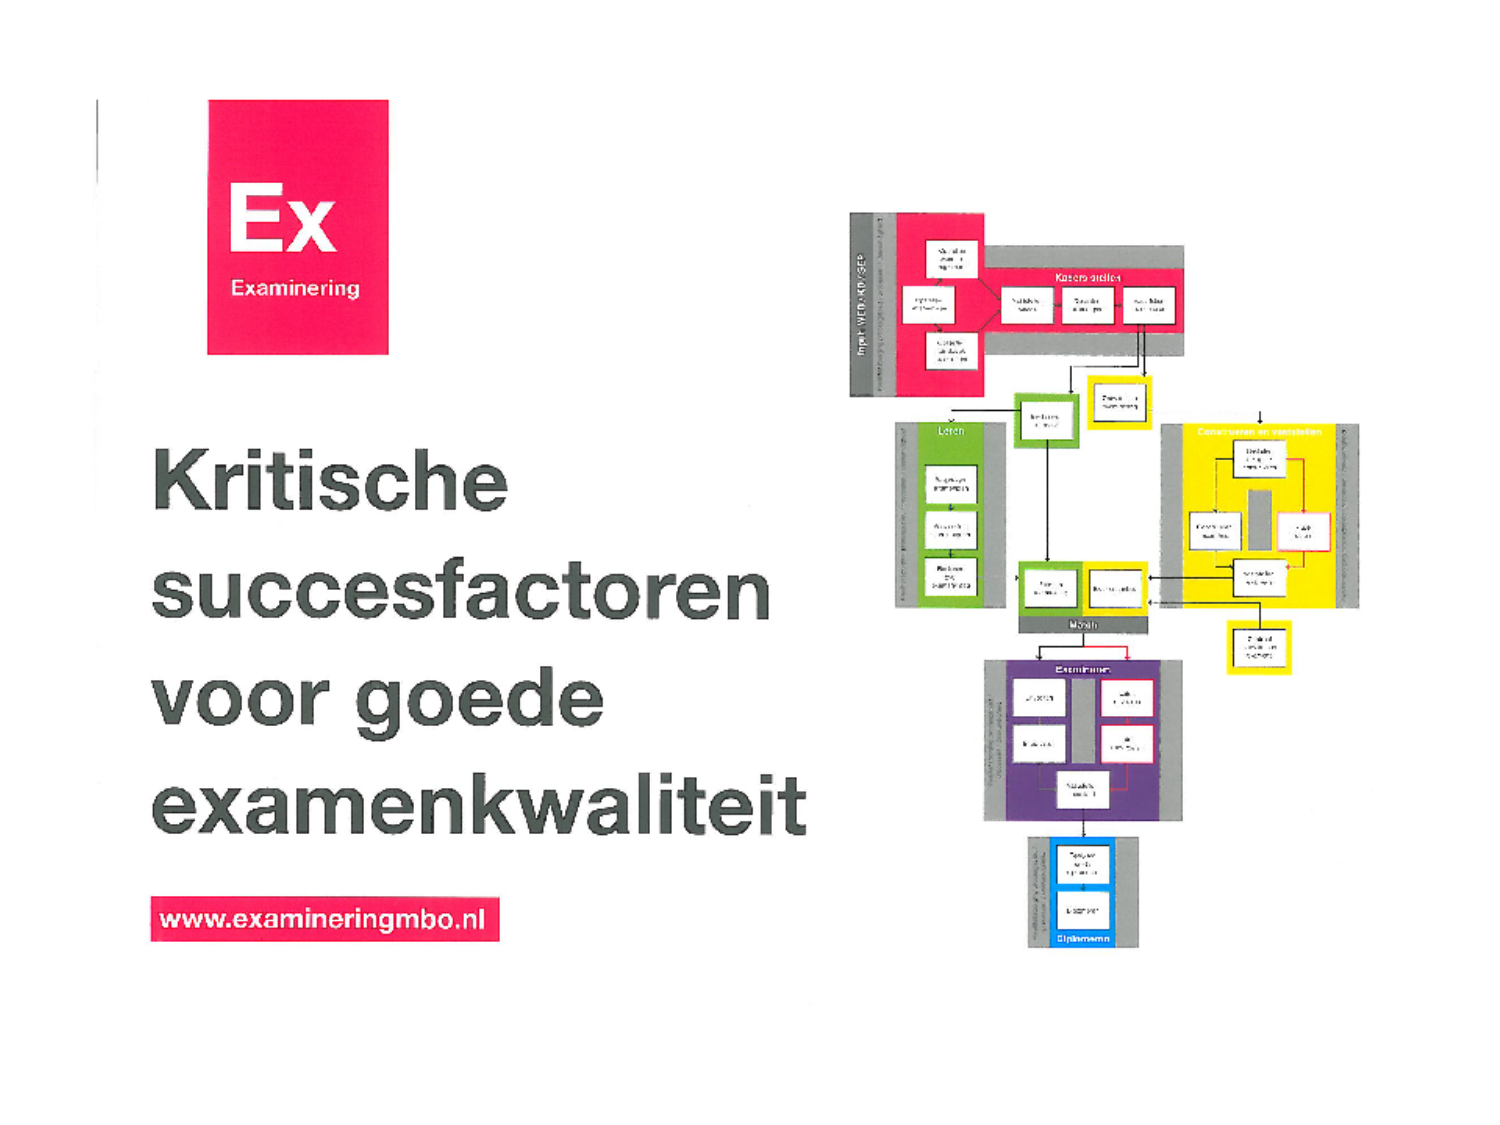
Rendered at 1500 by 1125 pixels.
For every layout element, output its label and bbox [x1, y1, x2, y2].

text_box [91, 97, 1408, 1028]
